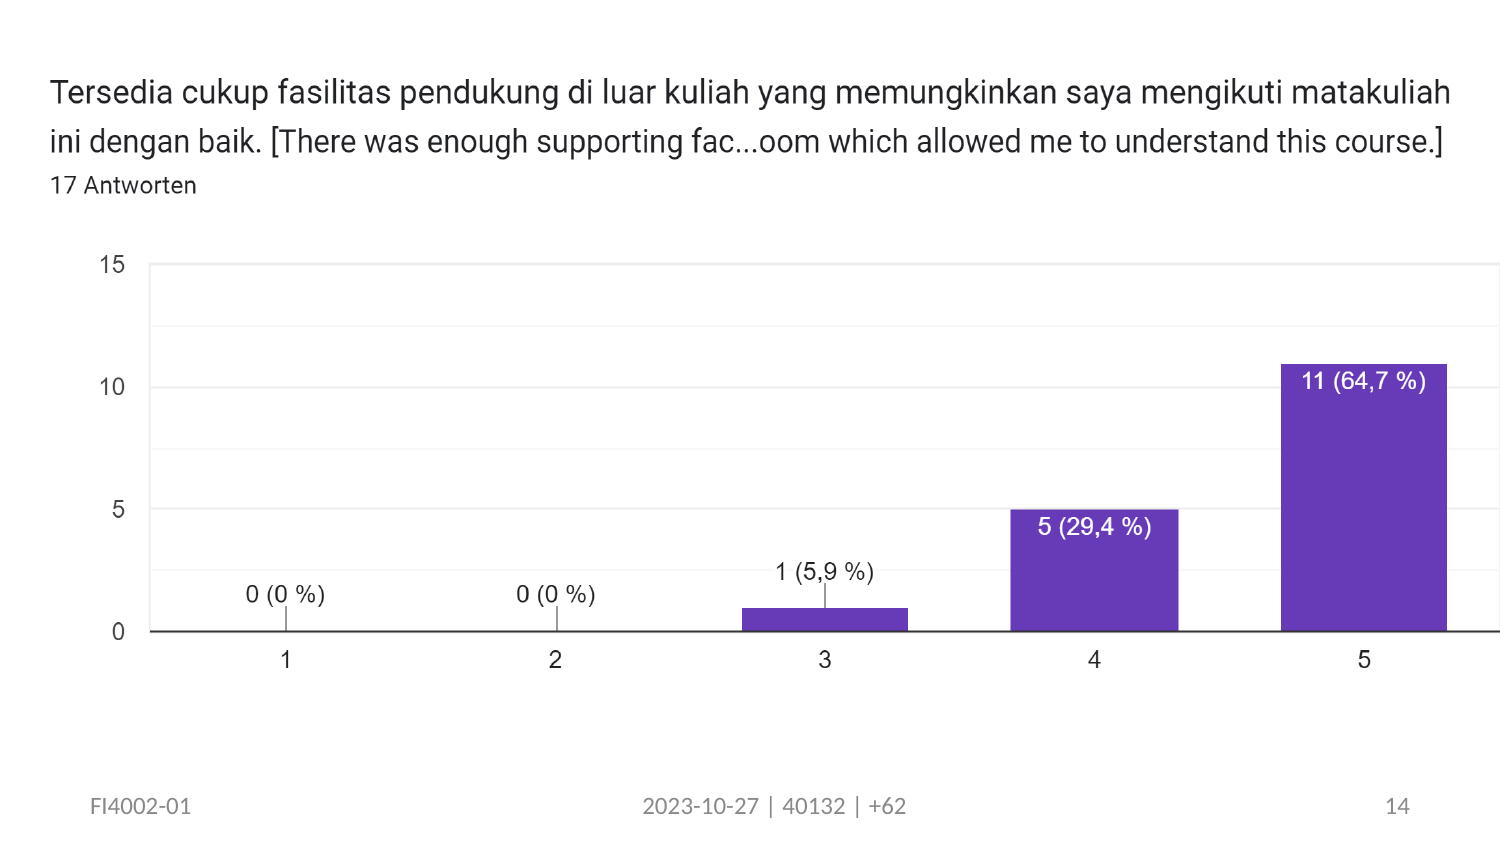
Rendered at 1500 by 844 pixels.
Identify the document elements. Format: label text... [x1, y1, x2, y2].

picture [0, 21, 1500, 785]
footer 2023-10-27 | 40132 | +62 [600, 793, 950, 827]
slide_number 14 [1074, 793, 1425, 827]
slide_number FI4002-01 [75, 793, 525, 827]
